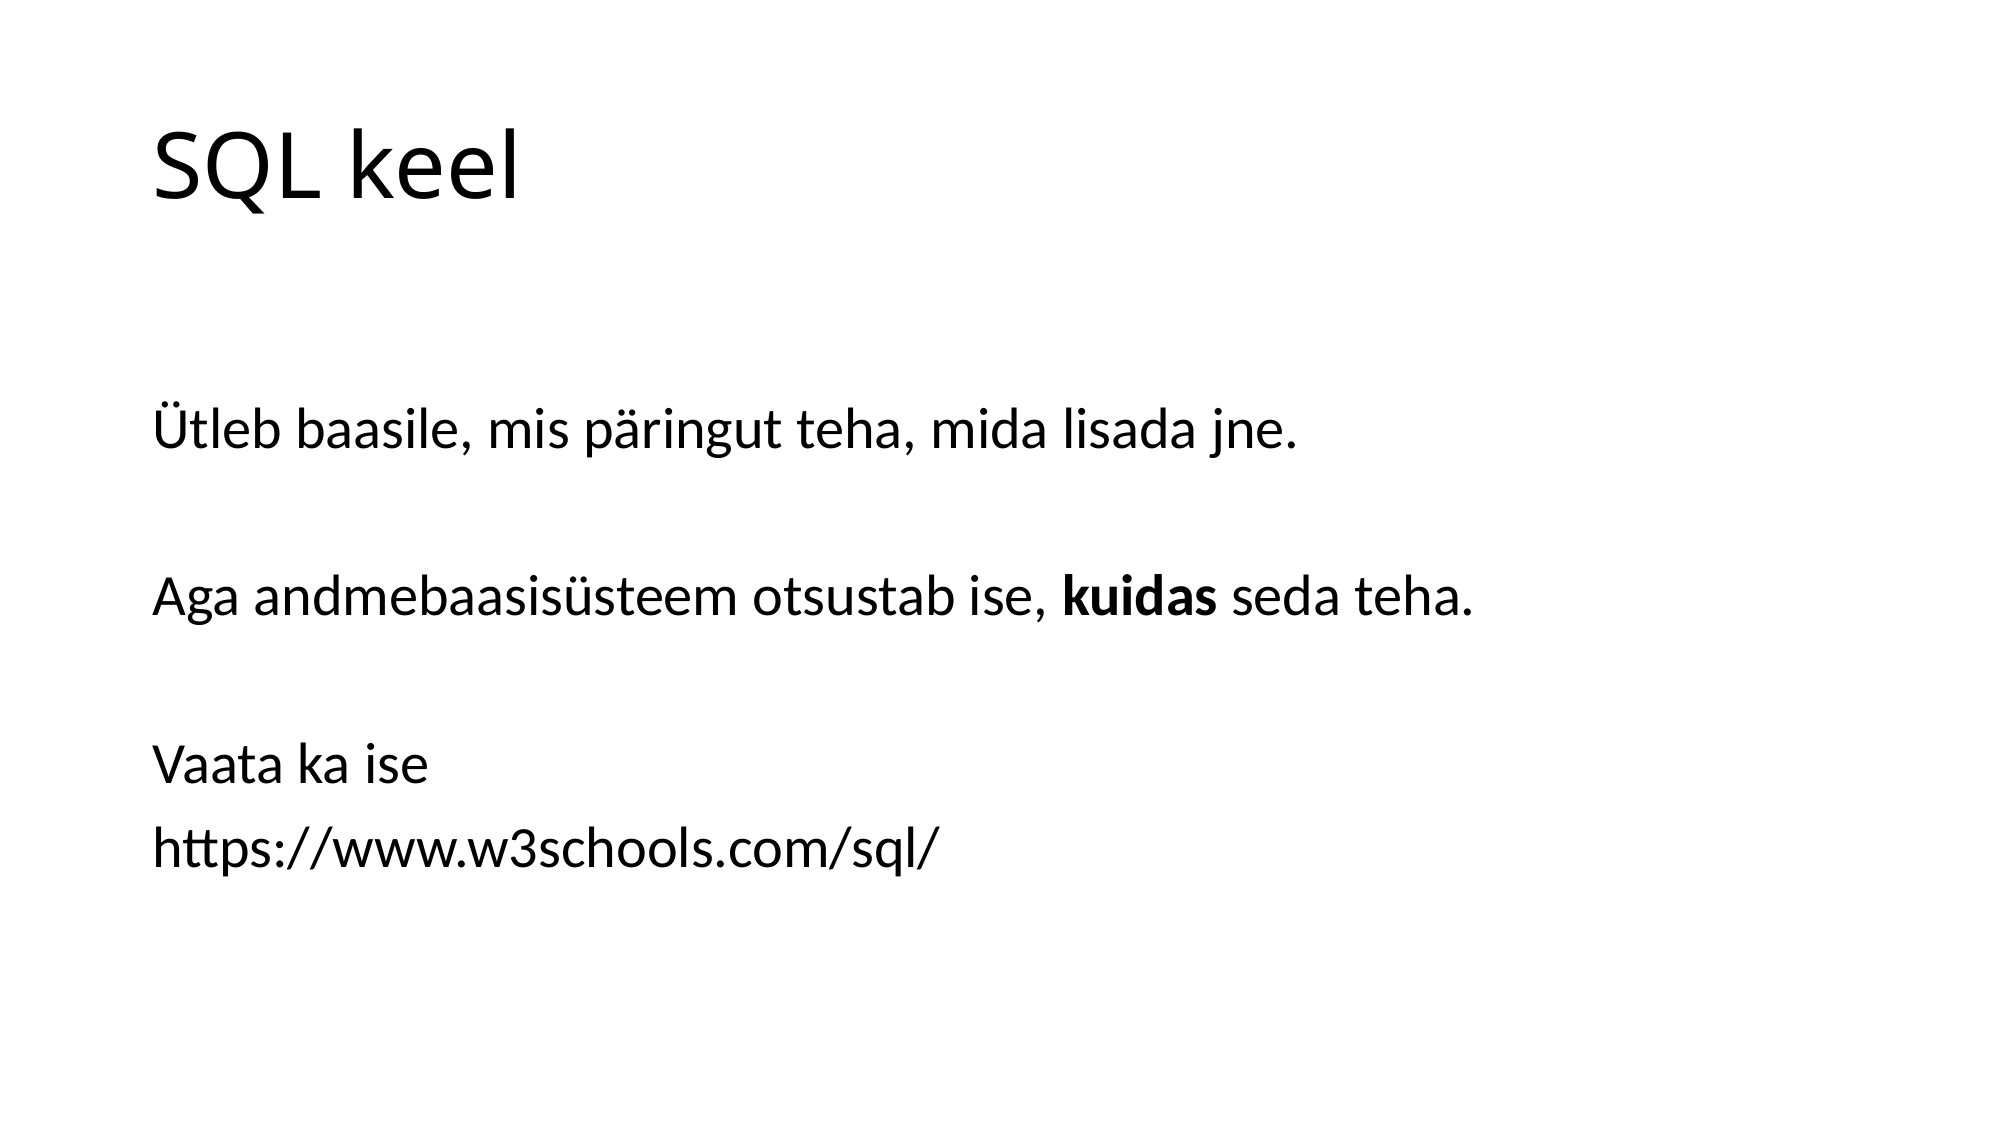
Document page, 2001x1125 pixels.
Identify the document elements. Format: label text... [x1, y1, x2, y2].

list Ütleb baasile, mis päringut teha, mida lisada jne. Aga andmebaasisüsteem otsustab ise, kuidas seda teha. Vaata ka ise https://www.w3schools.com/sql/ [137, 299, 1863, 1014]
title SQL keel [137, 59, 1863, 278]
